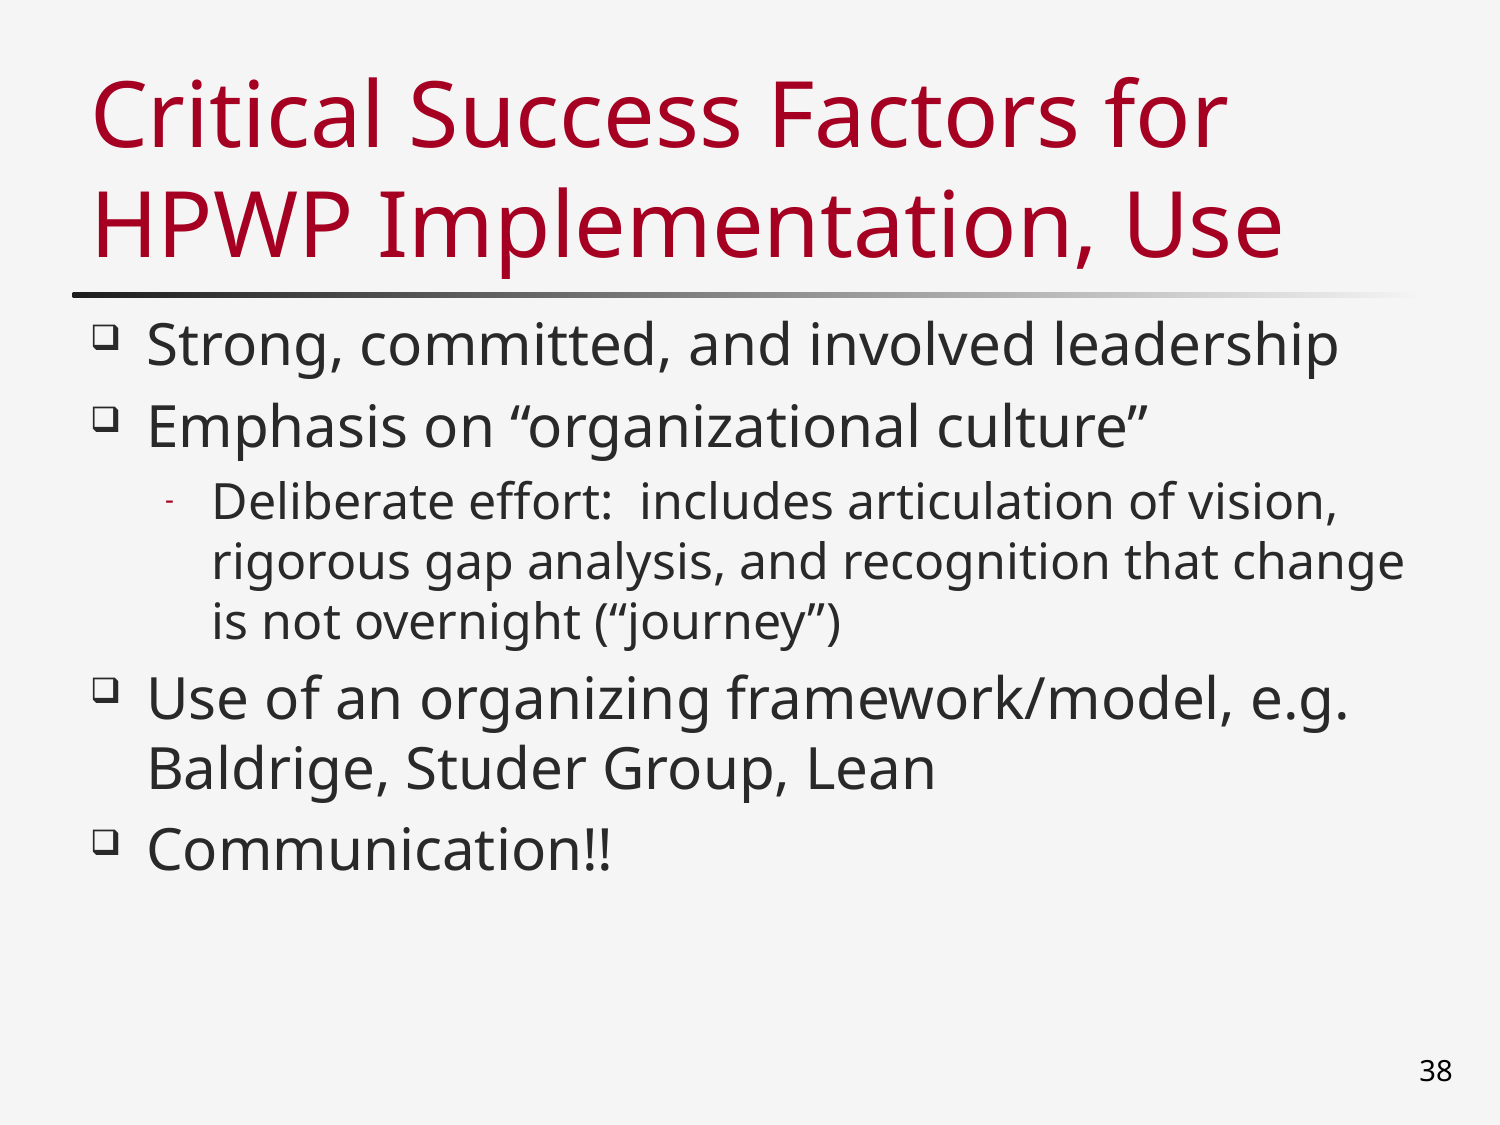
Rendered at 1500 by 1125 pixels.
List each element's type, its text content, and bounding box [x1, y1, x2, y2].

slide_number 38 [1154, 1023, 1468, 1100]
title Critical Success Factors for HPWP Implementation, Use [74, 44, 1426, 288]
list Strong, committed, and involved leadership Emphasis on “organizational culture” Deliberate effort: includes articulation of vision, rigorous gap analysis, and recognition that change is not overnight (“journey”) Use of an organizing framework/model, e.g. Baldrige, Studer Group, Lean Communication!! [74, 299, 1426, 1043]
